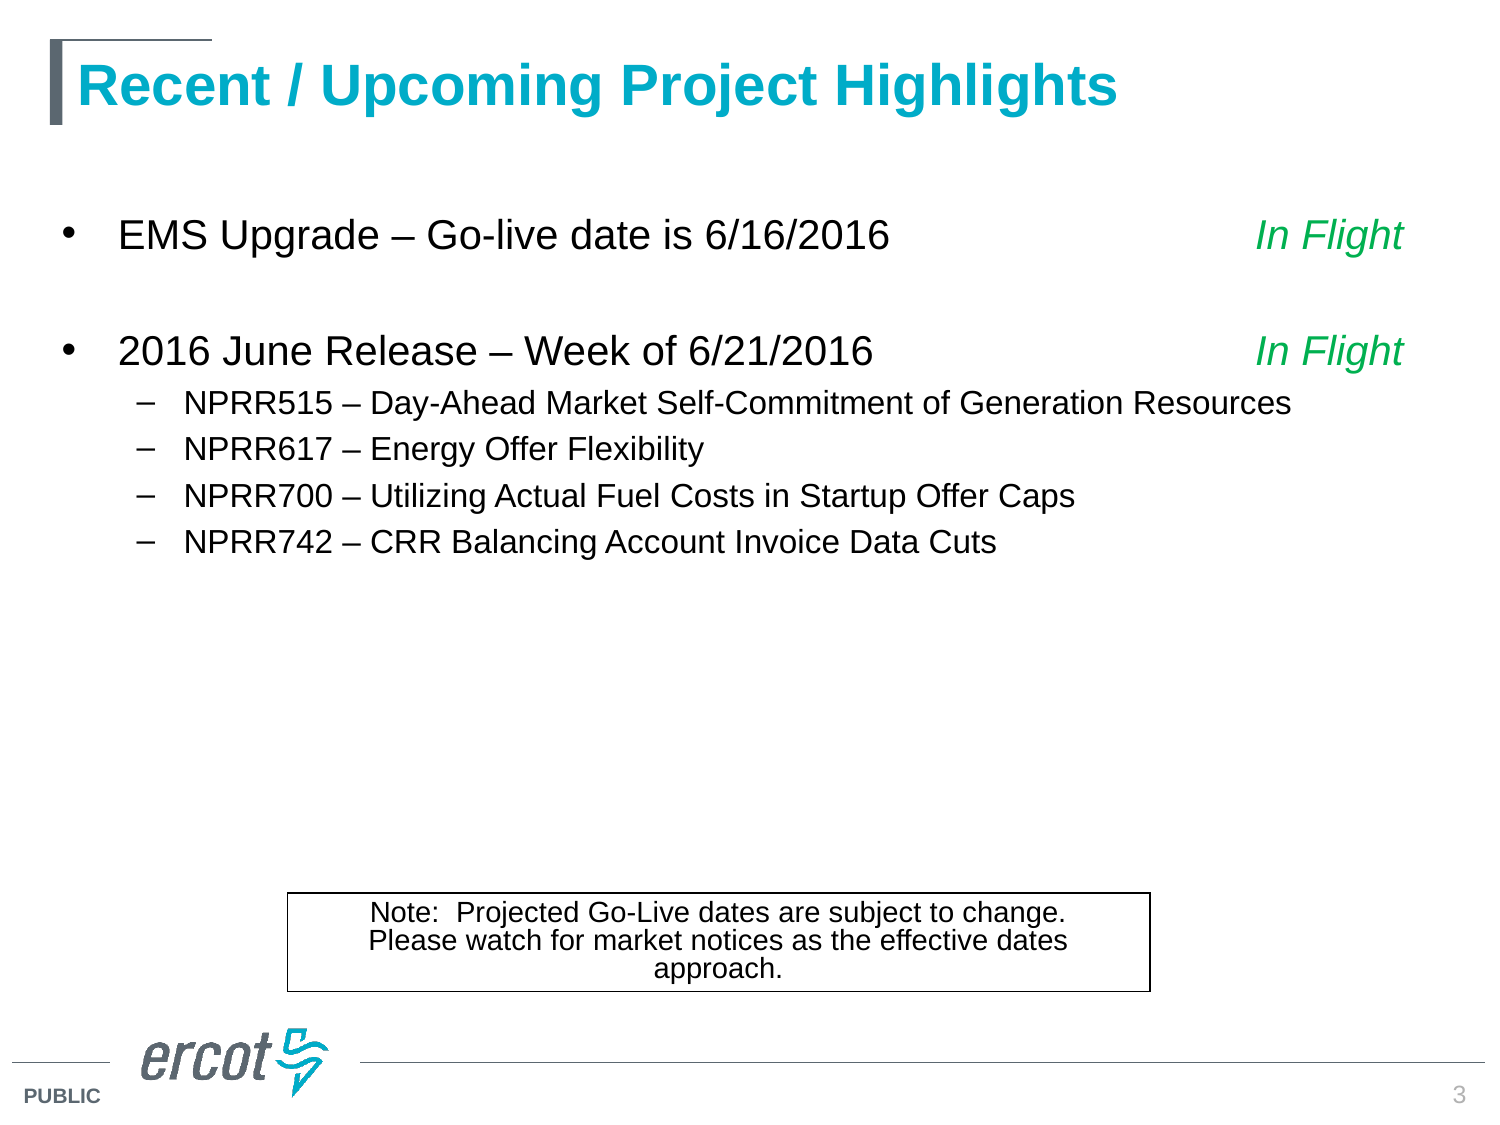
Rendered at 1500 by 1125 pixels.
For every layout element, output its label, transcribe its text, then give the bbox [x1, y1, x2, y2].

text_box Note: Projected Go-Live dates are subject to change. Please watch for market notices as the effective dates approach. [287, 893, 1150, 992]
picture [137, 1024, 332, 1100]
title Recent / Upcoming Project Highlights [62, 39, 1225, 125]
slide_number 3 [1437, 1076, 1475, 1112]
list EMS Upgrade – Go-live date is 6/16/2016 In Flight 2016 June Release – Week of 6/21/2016 In Flight NPRR515 – Day-Ahead Market Self-Commitment of Generation Resources NPRR617 – Energy Offer Flexibility NPRR700 – Utilizing Actual Fuel Costs in Startup Offer Caps NPRR742 – CRR Balancing Account Invoice Data Cuts [46, 200, 1466, 863]
